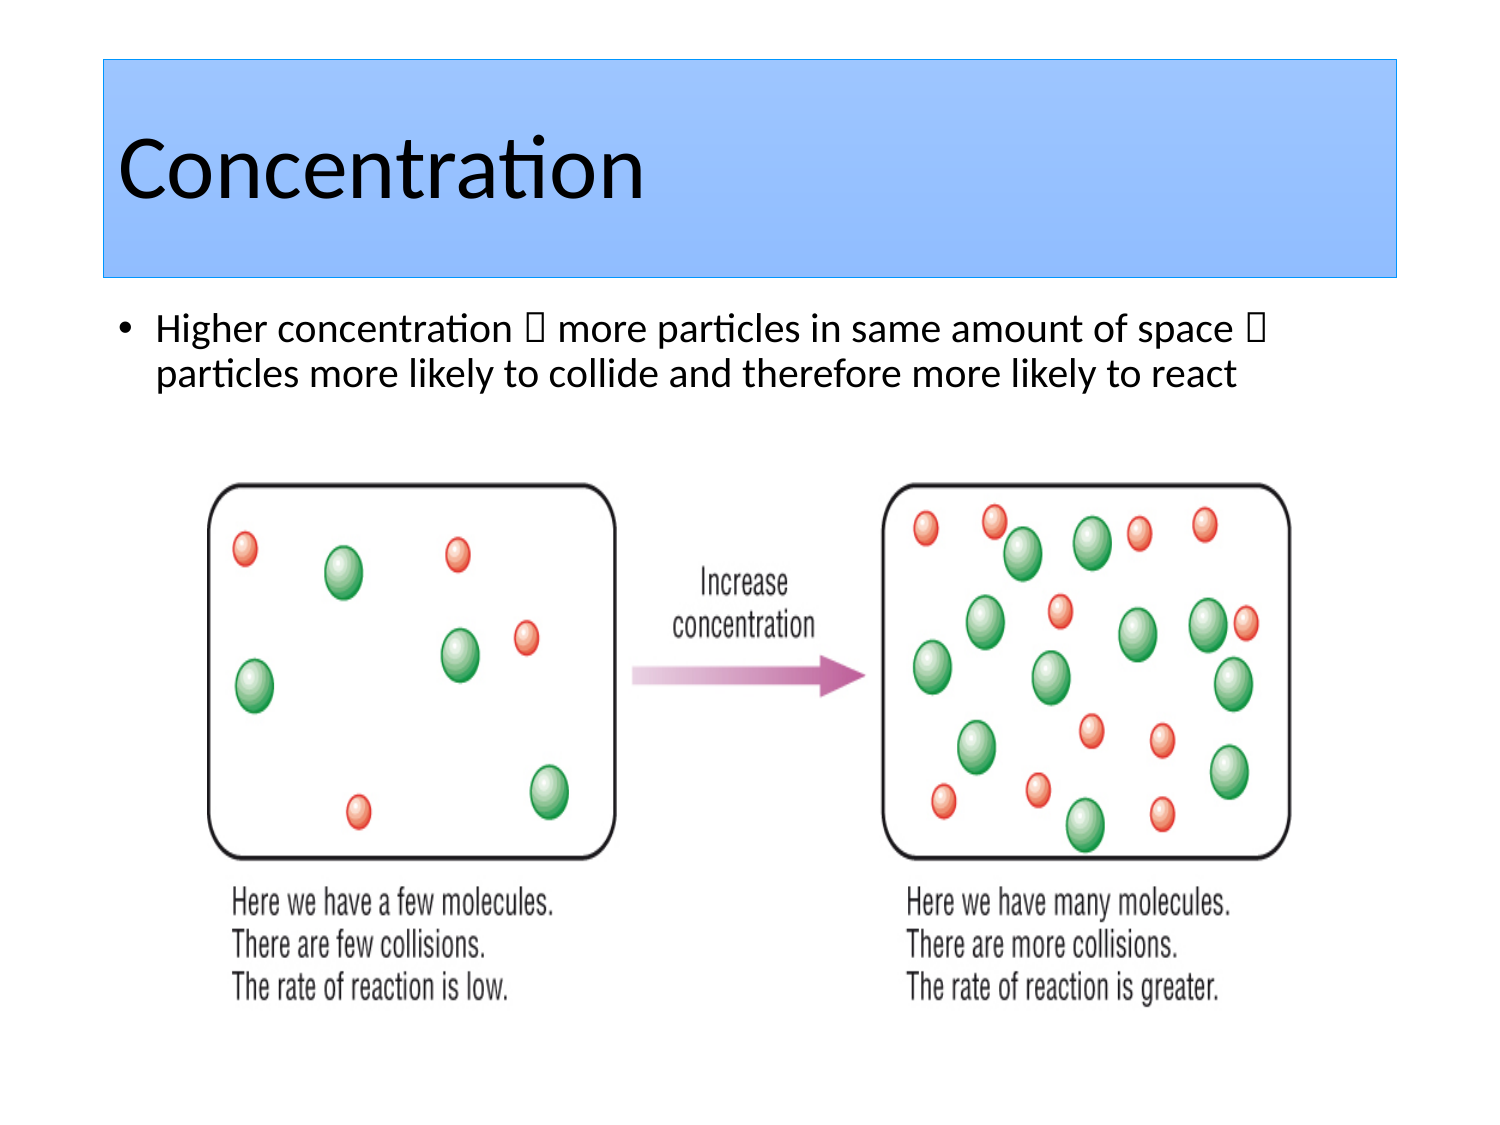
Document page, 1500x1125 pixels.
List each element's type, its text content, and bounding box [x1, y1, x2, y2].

title Concentration [103, 59, 1397, 278]
list Higher concentration  more particles in same amount of space  particles more likely to collide and therefore more likely to react [103, 299, 1397, 1014]
picture [207, 481, 1293, 1014]
